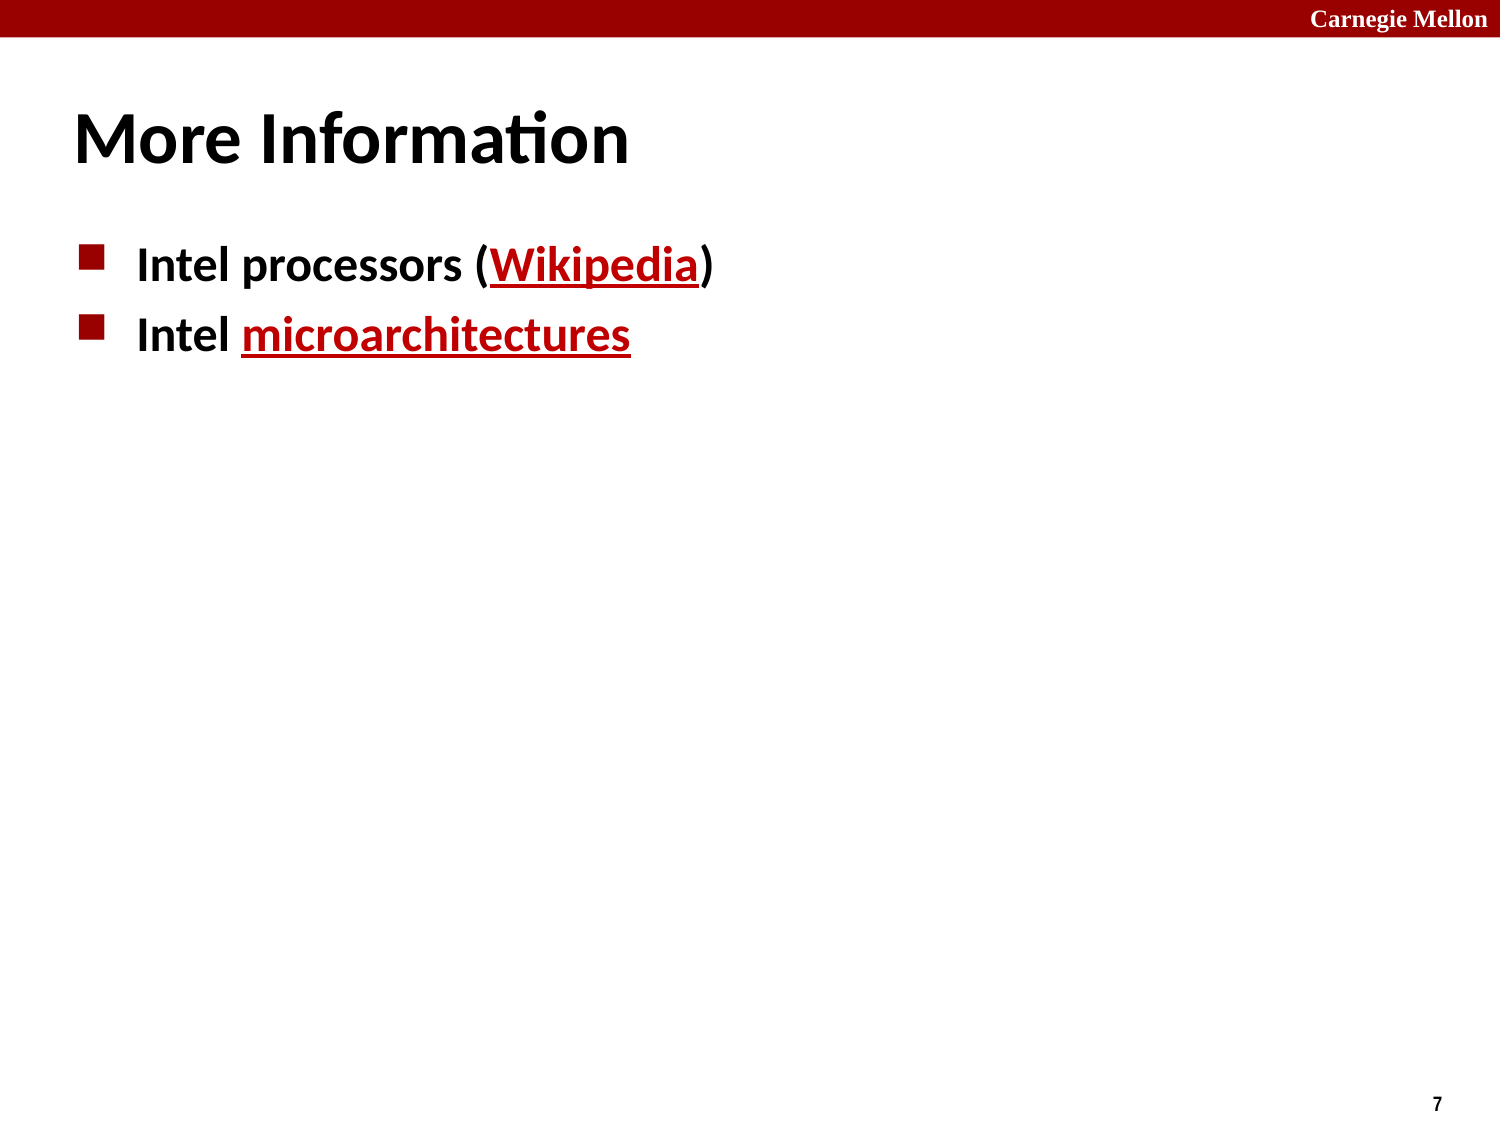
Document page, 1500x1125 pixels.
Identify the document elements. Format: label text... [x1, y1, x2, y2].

list Intel processors (Wikipedia) Intel microarchitectures [64, 223, 1361, 1040]
title More Information [58, 71, 1305, 197]
